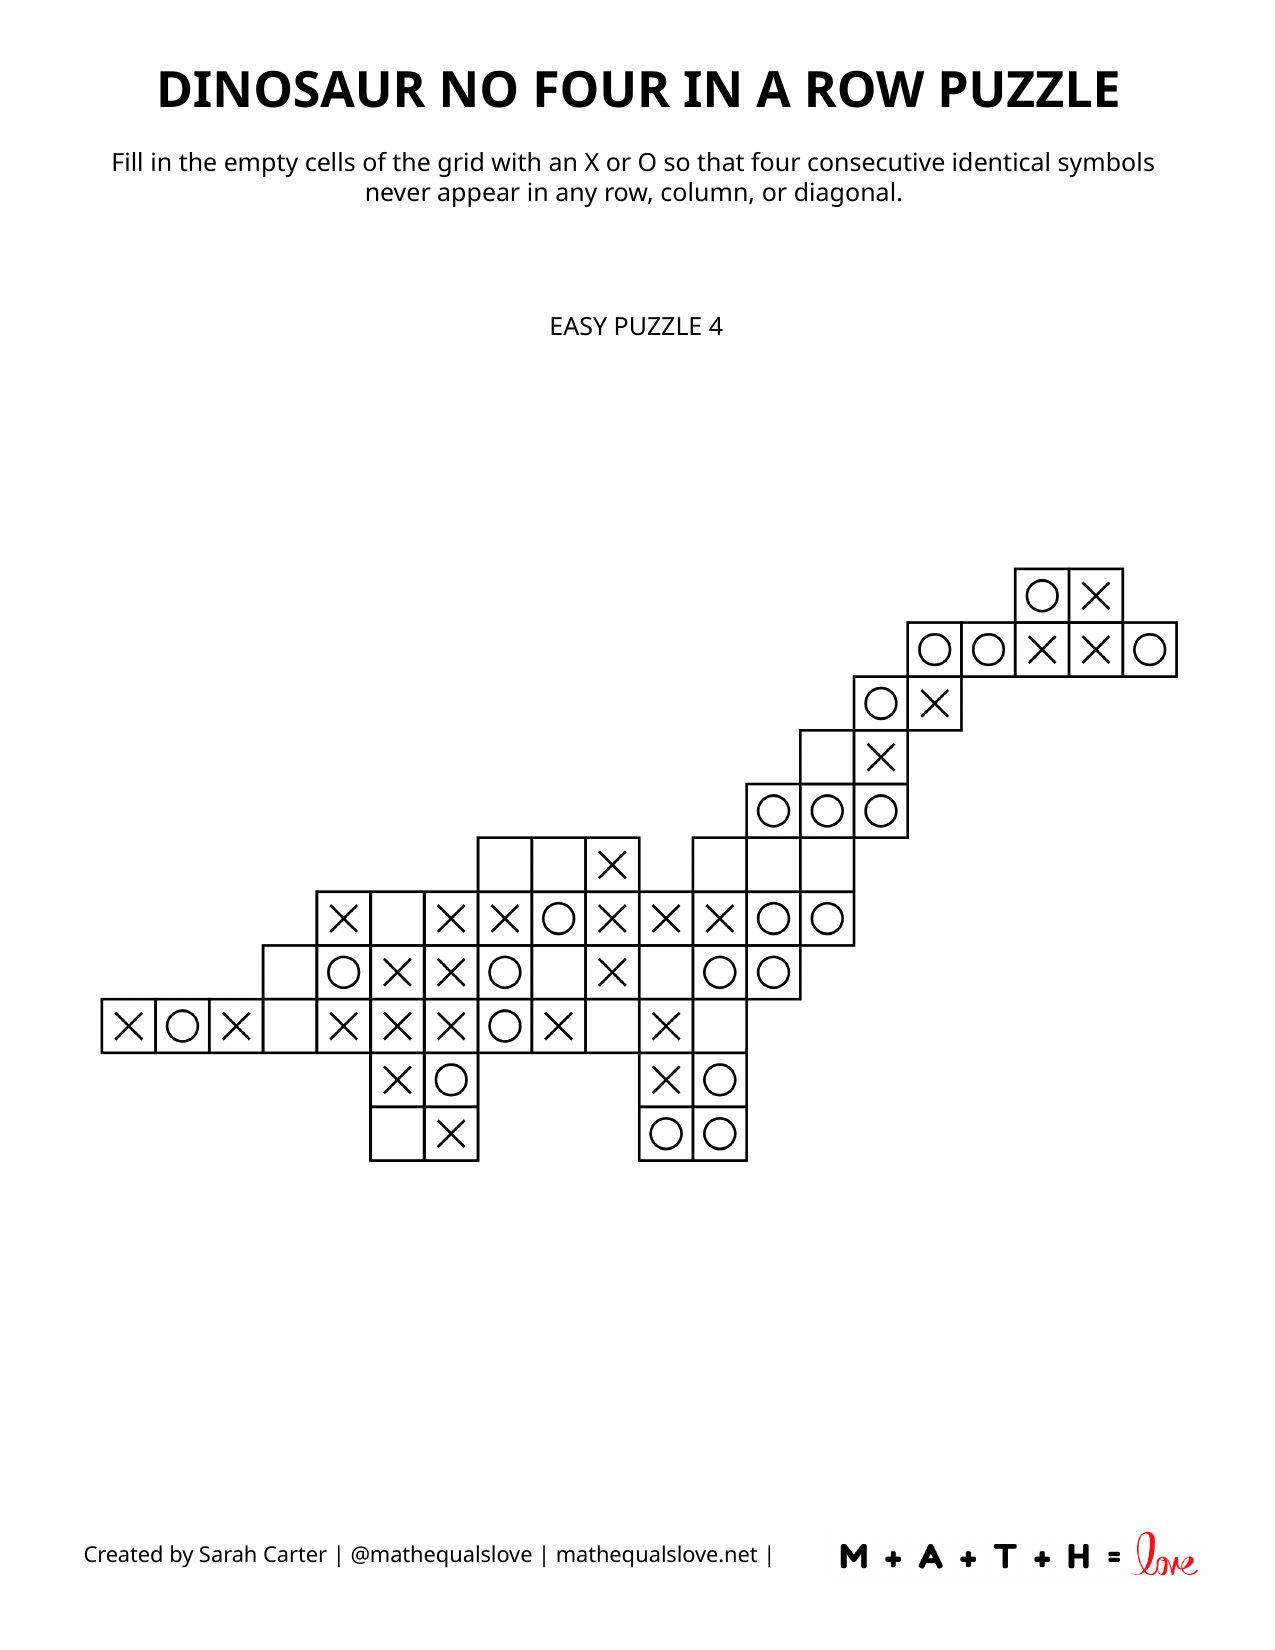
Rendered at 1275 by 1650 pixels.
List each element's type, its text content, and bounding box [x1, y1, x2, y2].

text_box EASY PUZZLE 4 [158, 310, 1115, 362]
text_box Fill in the empty cells of the grid with an X or O so that four consecutive identical symbols never appear in any row, column, or diagonal. [0, 139, 1275, 215]
picture [99, 566, 1180, 1163]
text_box DINOSAUR NO FOUR IN A ROW PUZZLE [66, 49, 1211, 125]
picture [826, 1528, 1207, 1580]
text_box Created by Sarah Carter | @mathequalslove | mathequalslove.net | [68, 1533, 826, 1575]
